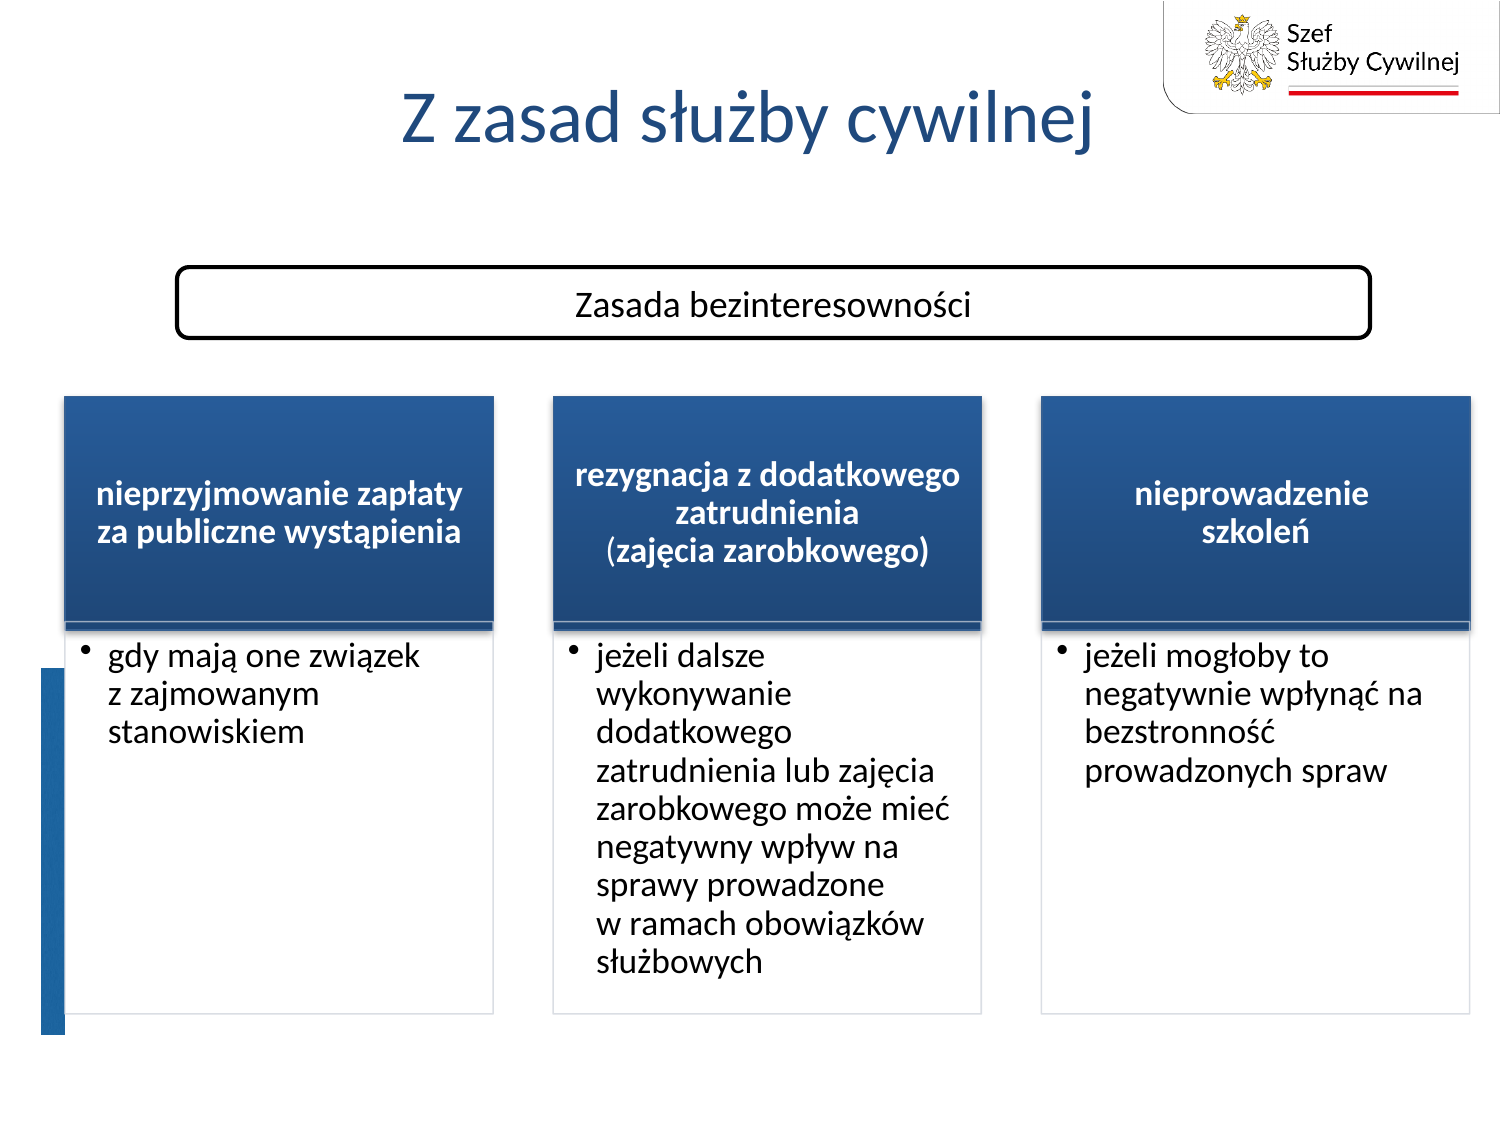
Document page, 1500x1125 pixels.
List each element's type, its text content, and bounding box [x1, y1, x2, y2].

text_box Zasada bezinteresowności [174, 265, 1373, 301]
picture [1163, 0, 1500, 114]
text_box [64, 302, 1471, 1071]
title Z zasad służby cywilnej [98, 60, 1400, 185]
picture [41, 668, 64, 1035]
